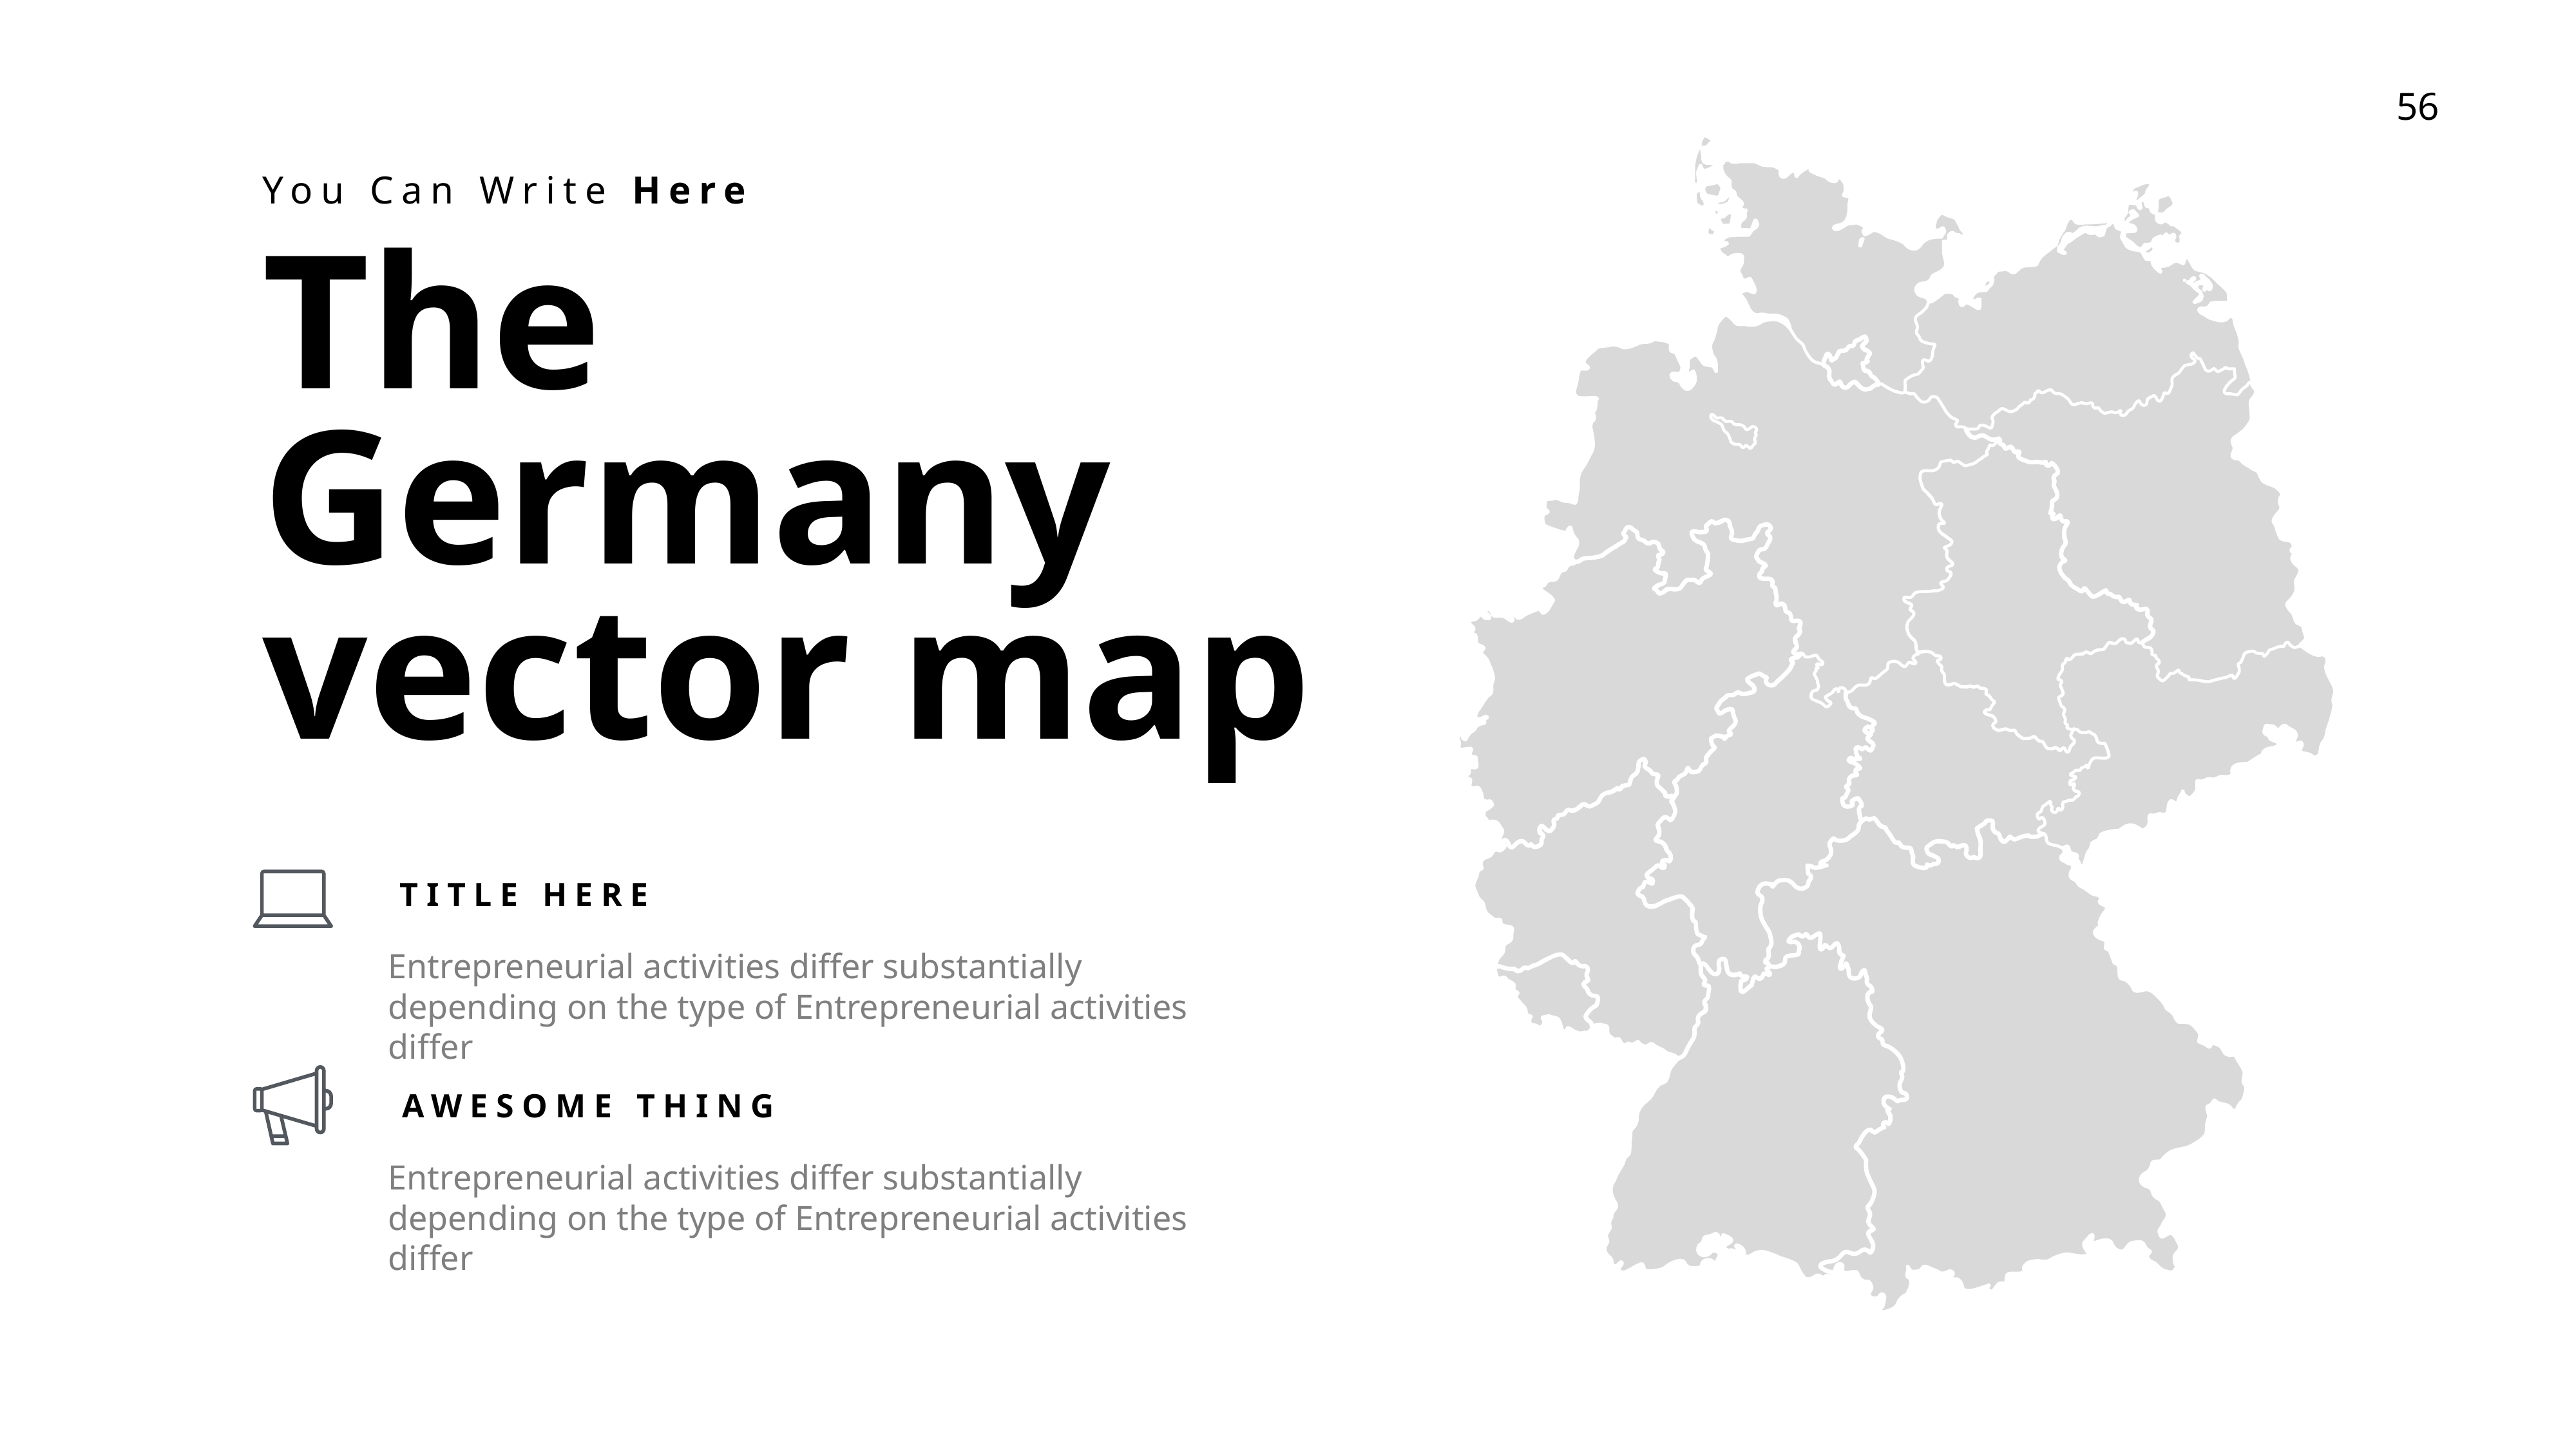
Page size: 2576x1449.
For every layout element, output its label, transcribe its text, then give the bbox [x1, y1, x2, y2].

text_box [1456, 135, 2336, 1314]
text_box You Can Write Here [253, 161, 908, 216]
text_box [253, 1065, 333, 1146]
text_box [253, 869, 333, 928]
text_box Entrepreneurial activities differ substantially depending on the type of Entrepreneurial activities differ [378, 940, 1208, 1071]
text_box The Germany vector map [253, 245, 1411, 781]
text_box TITLE HERE [390, 869, 659, 918]
text_box Entrepreneurial activities differ substantially depending on the type of Entrepreneurial activities differ [378, 1151, 1208, 1282]
text_box AWESOME THING [392, 1081, 785, 1129]
